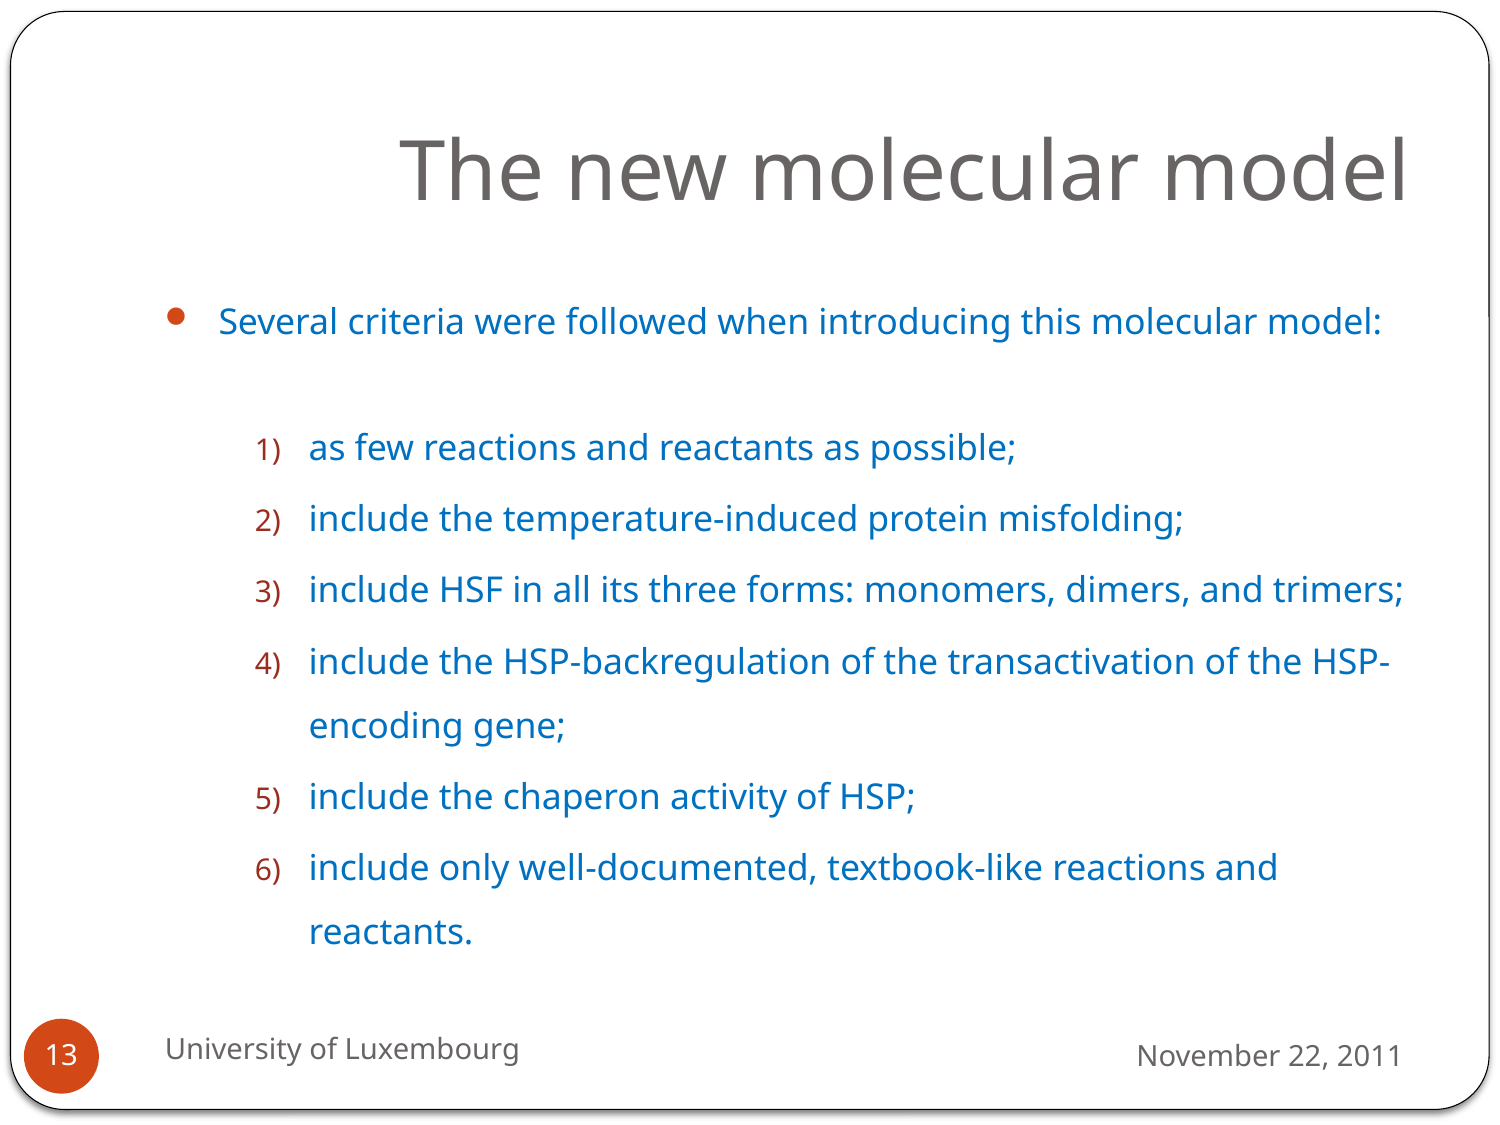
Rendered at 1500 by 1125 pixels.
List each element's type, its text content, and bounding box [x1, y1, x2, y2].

list Several criteria were followed when introducing this molecular model: as few reactions and reactants as possible; include the temperature-induced protein misfolding; include HSF in all its three forms: monomers, dimers, and trimers; include the HSP-backregulation of the transactivation of the HSP-encoding gene; include the chaperon activity of HSP; include only well-documented, textbook-like reactions and reactants. [150, 237, 1425, 988]
title The new molecular model [150, 45, 1425, 233]
footer University of Luxembourg [150, 1012, 800, 1088]
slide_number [1012, 1015, 1419, 1094]
slide_number 13 [23, 1018, 99, 1094]
